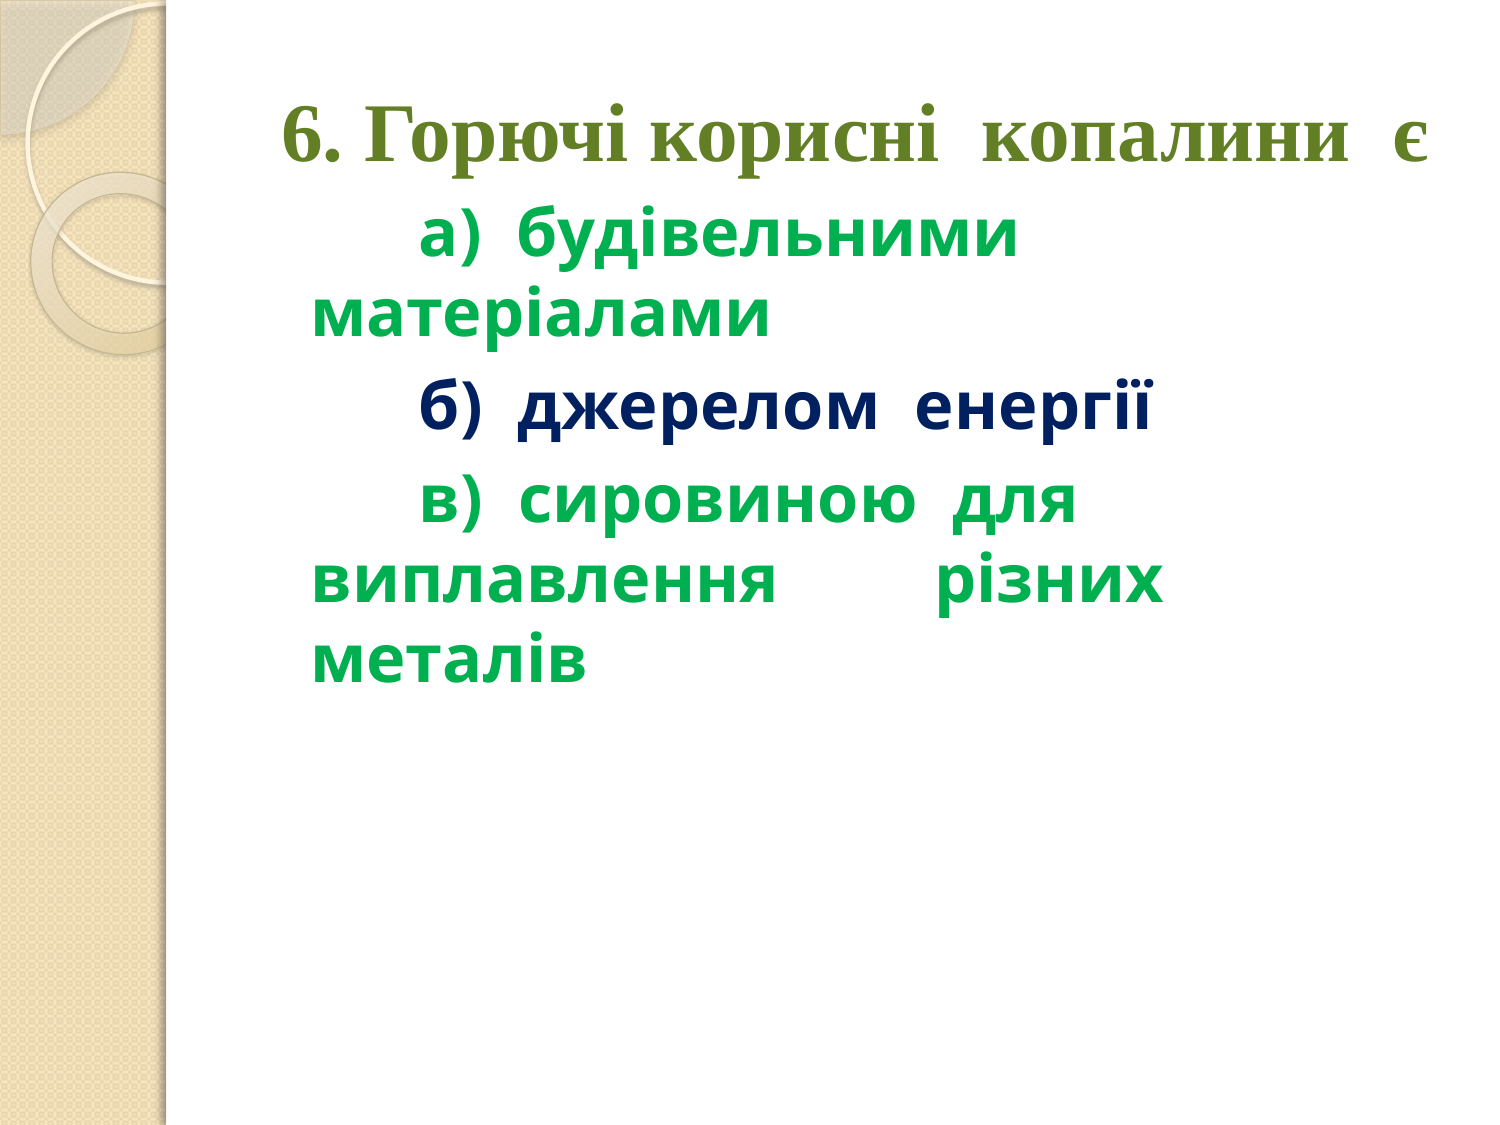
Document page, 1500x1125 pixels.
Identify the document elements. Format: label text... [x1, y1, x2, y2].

list 6. Горючі корисні копалини є а) будівельними матеріалами б) джерелом енергії в) сировиною для виплавлення різних металів [235, 70, 1466, 1025]
